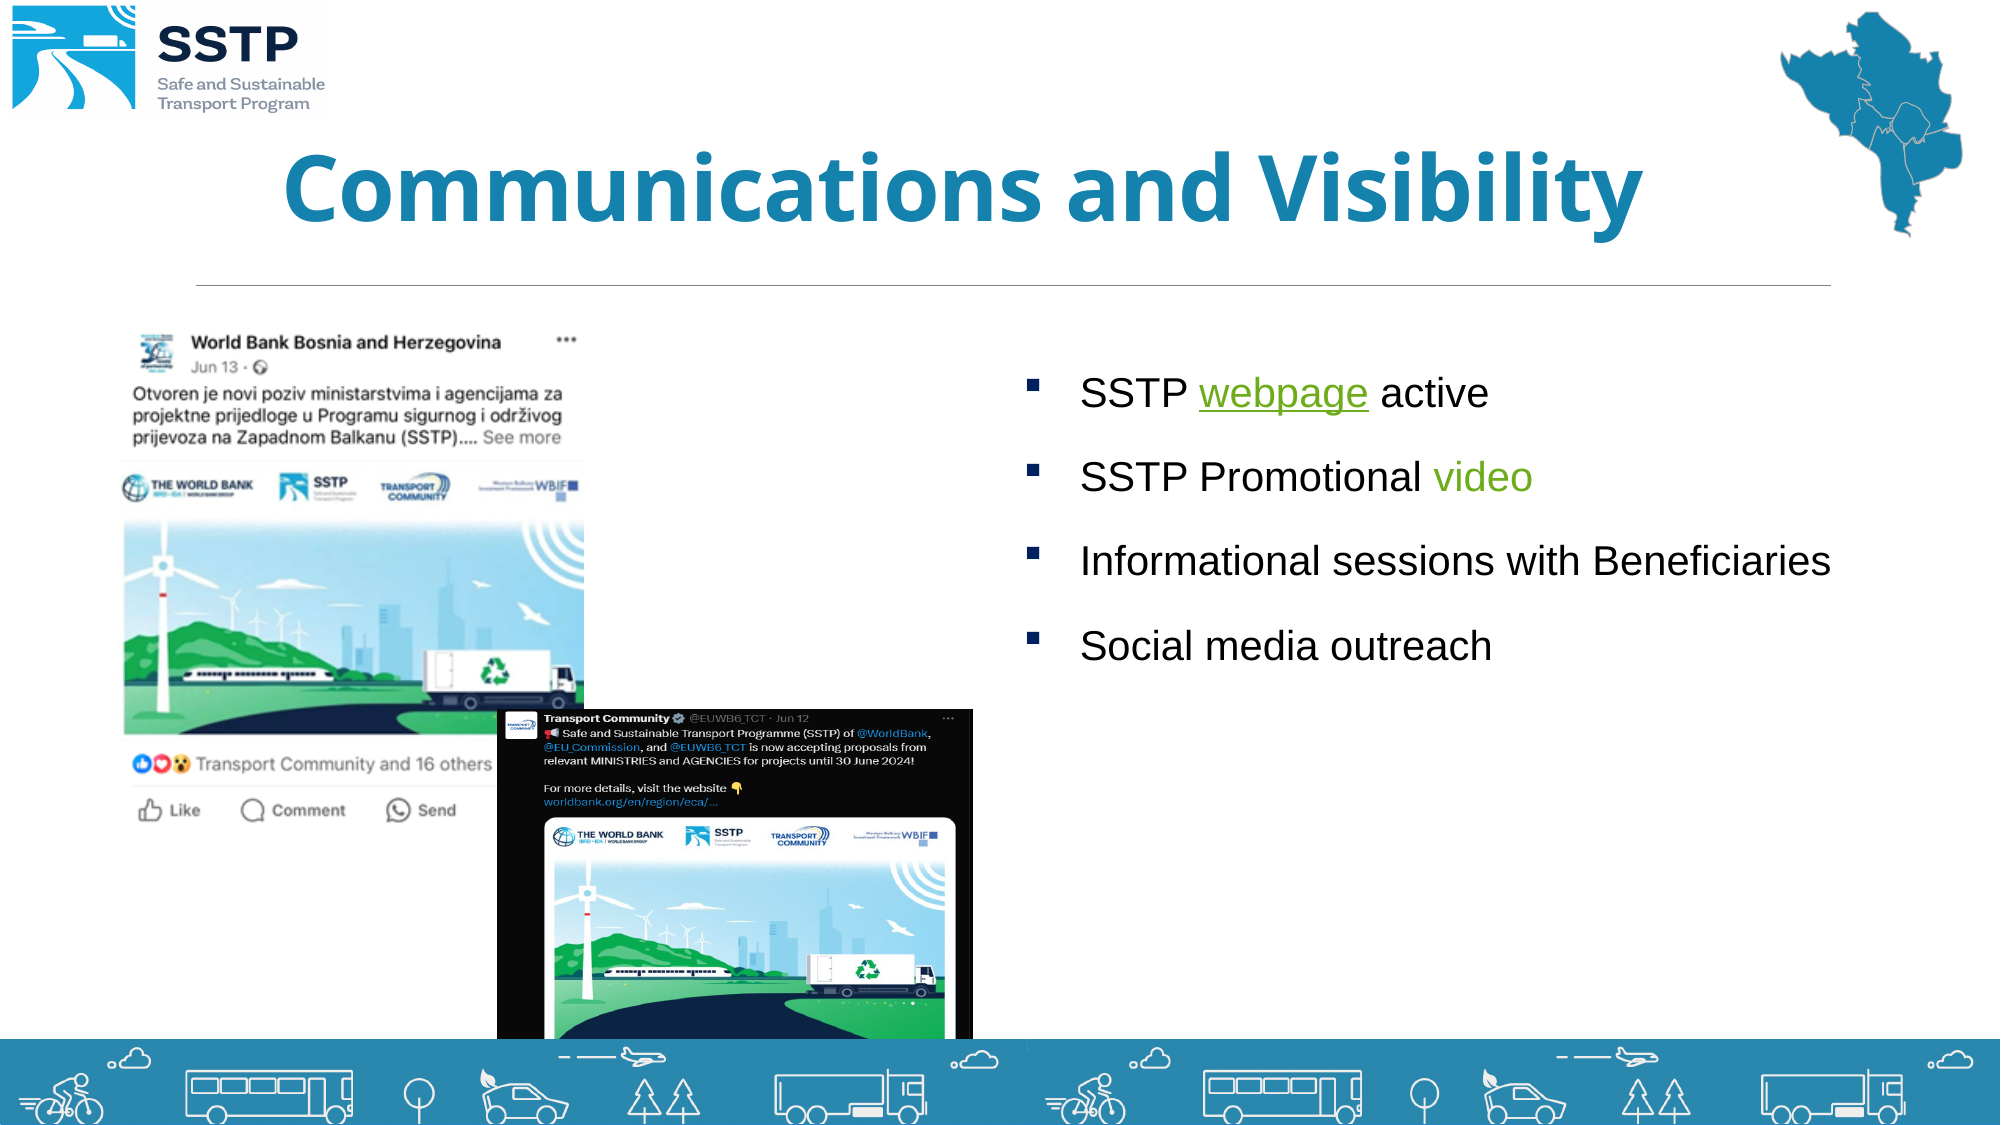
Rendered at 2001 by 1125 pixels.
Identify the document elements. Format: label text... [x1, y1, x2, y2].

text_box SSTP webpage active SSTP Promotional video Informational sessions with Beneficiaries Social media outreach [1005, 333, 1869, 676]
picture [6, 0, 330, 116]
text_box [1778, 11, 1970, 238]
picture [0, 323, 2000, 1125]
title Communications and Visibility [100, 23, 1826, 249]
